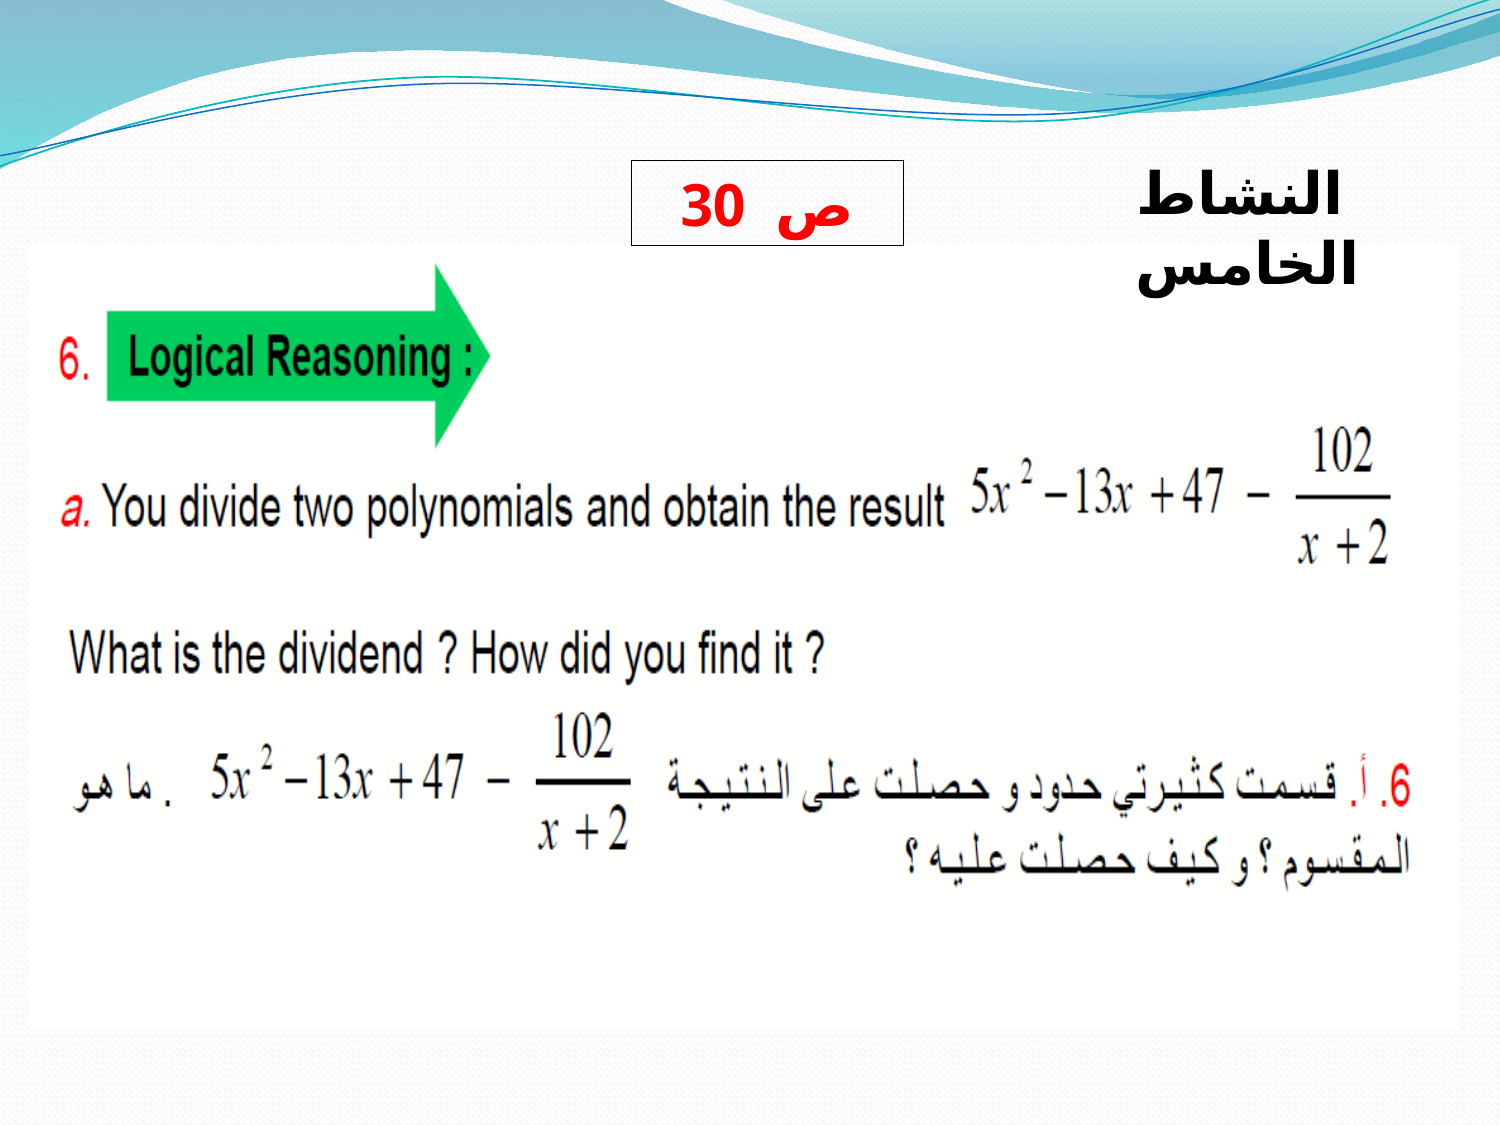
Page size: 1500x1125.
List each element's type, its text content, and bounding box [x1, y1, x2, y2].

picture [29, 243, 1459, 1031]
text_box ص 30 [631, 160, 904, 242]
text_box النشاط الخامس [1080, 148, 1400, 242]
